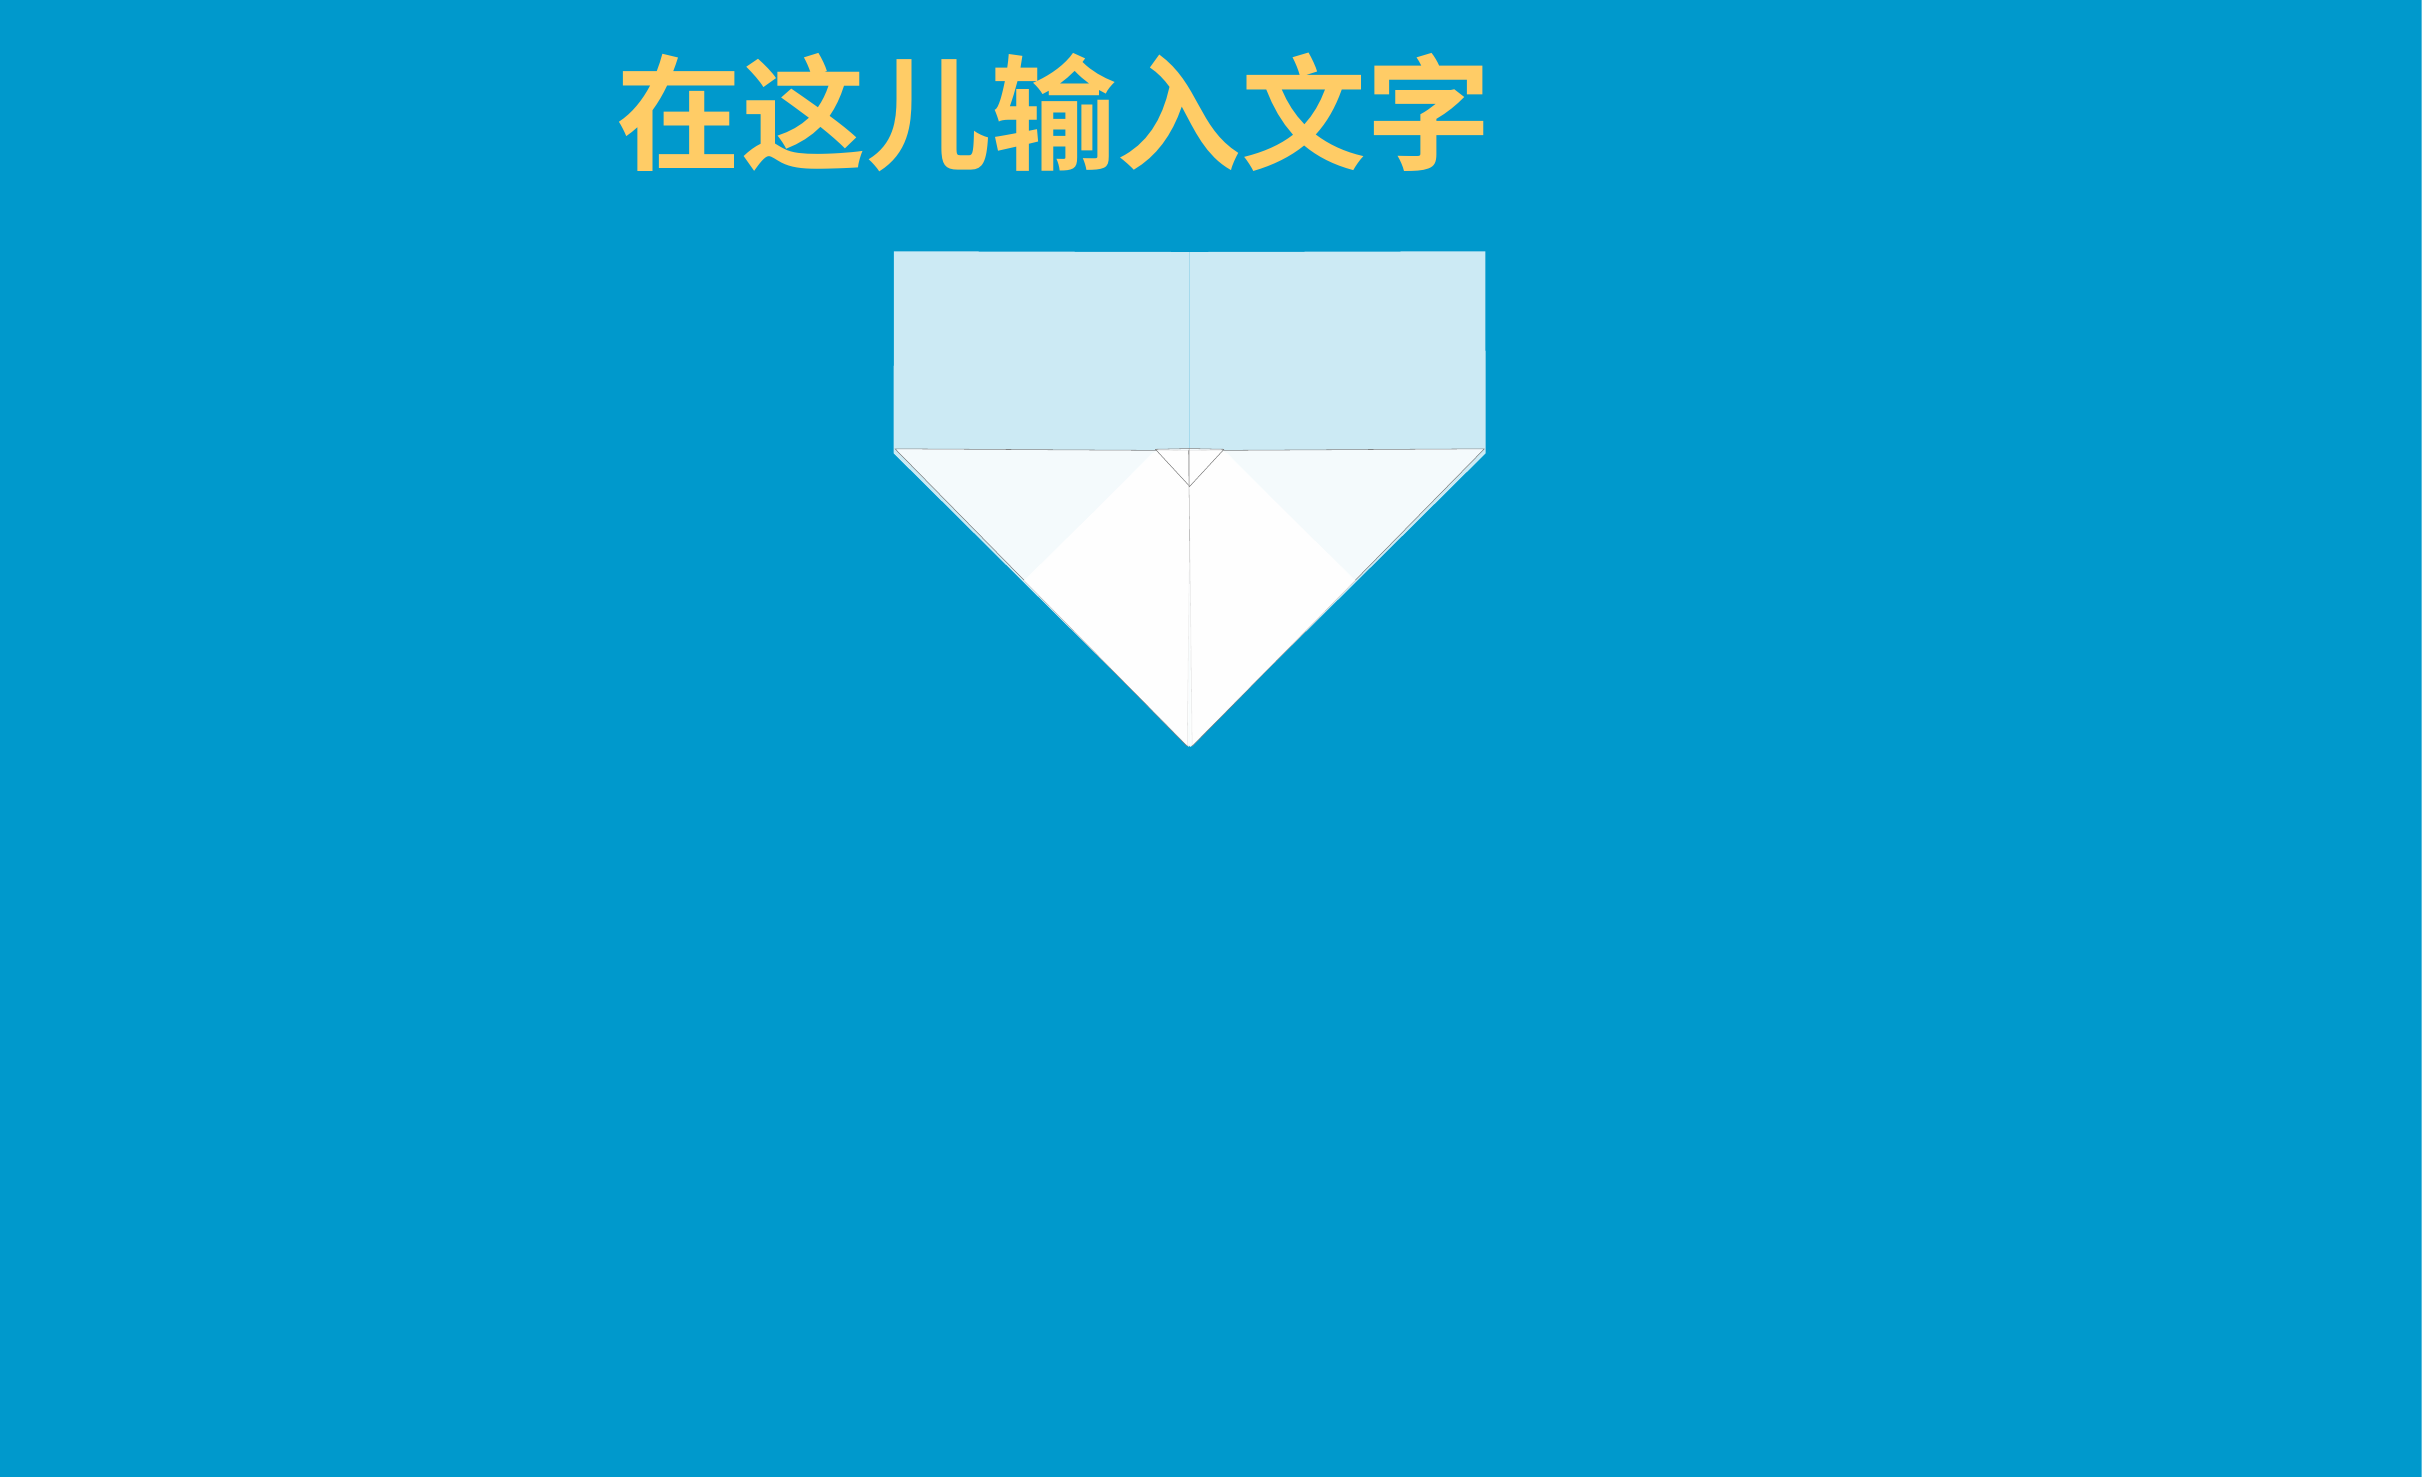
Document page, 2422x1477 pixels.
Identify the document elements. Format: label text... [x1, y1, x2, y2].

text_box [894, 251, 1487, 747]
text_box 在这儿输入文字 [601, 28, 1507, 193]
